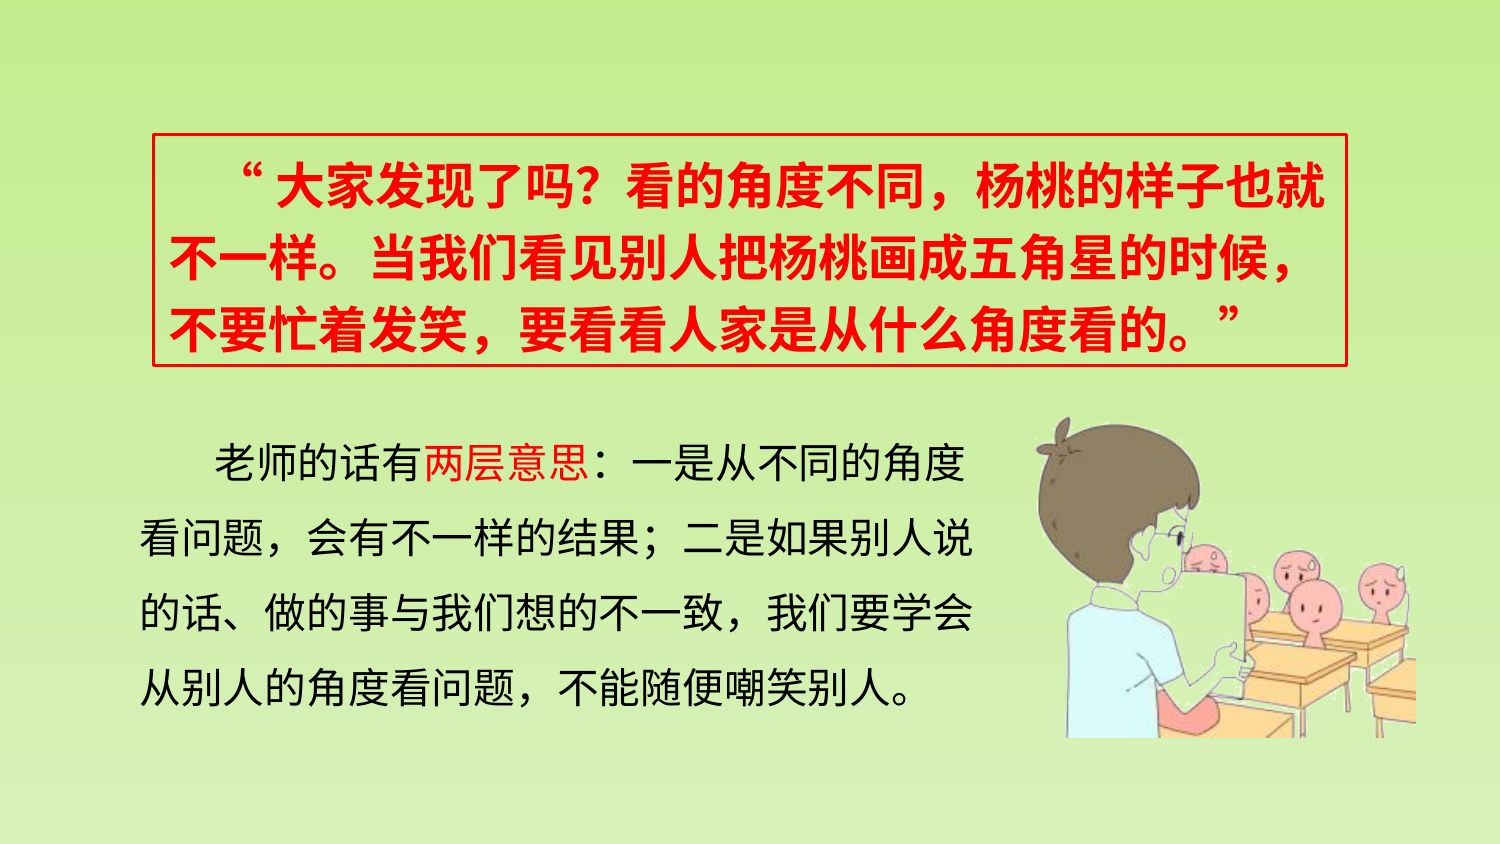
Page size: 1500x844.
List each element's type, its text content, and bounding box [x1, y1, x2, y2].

picture [1033, 413, 1416, 738]
text_box 老师的话有两层意思：一是从不同的角度看问题，会有不一样的结果；二是如果别人说的话、做的事与我们想的不一致，我们要学会从别人的角度看问题，不能随便嘲笑别人。 [124, 404, 995, 720]
text_box “大家发现了吗？看的角度不同，杨桃的样子也就不一样。当我们看见别人把杨桃画成五角星的时候，不要忙着发笑，要看看人家是从什么角度看的。” [153, 134, 1347, 366]
